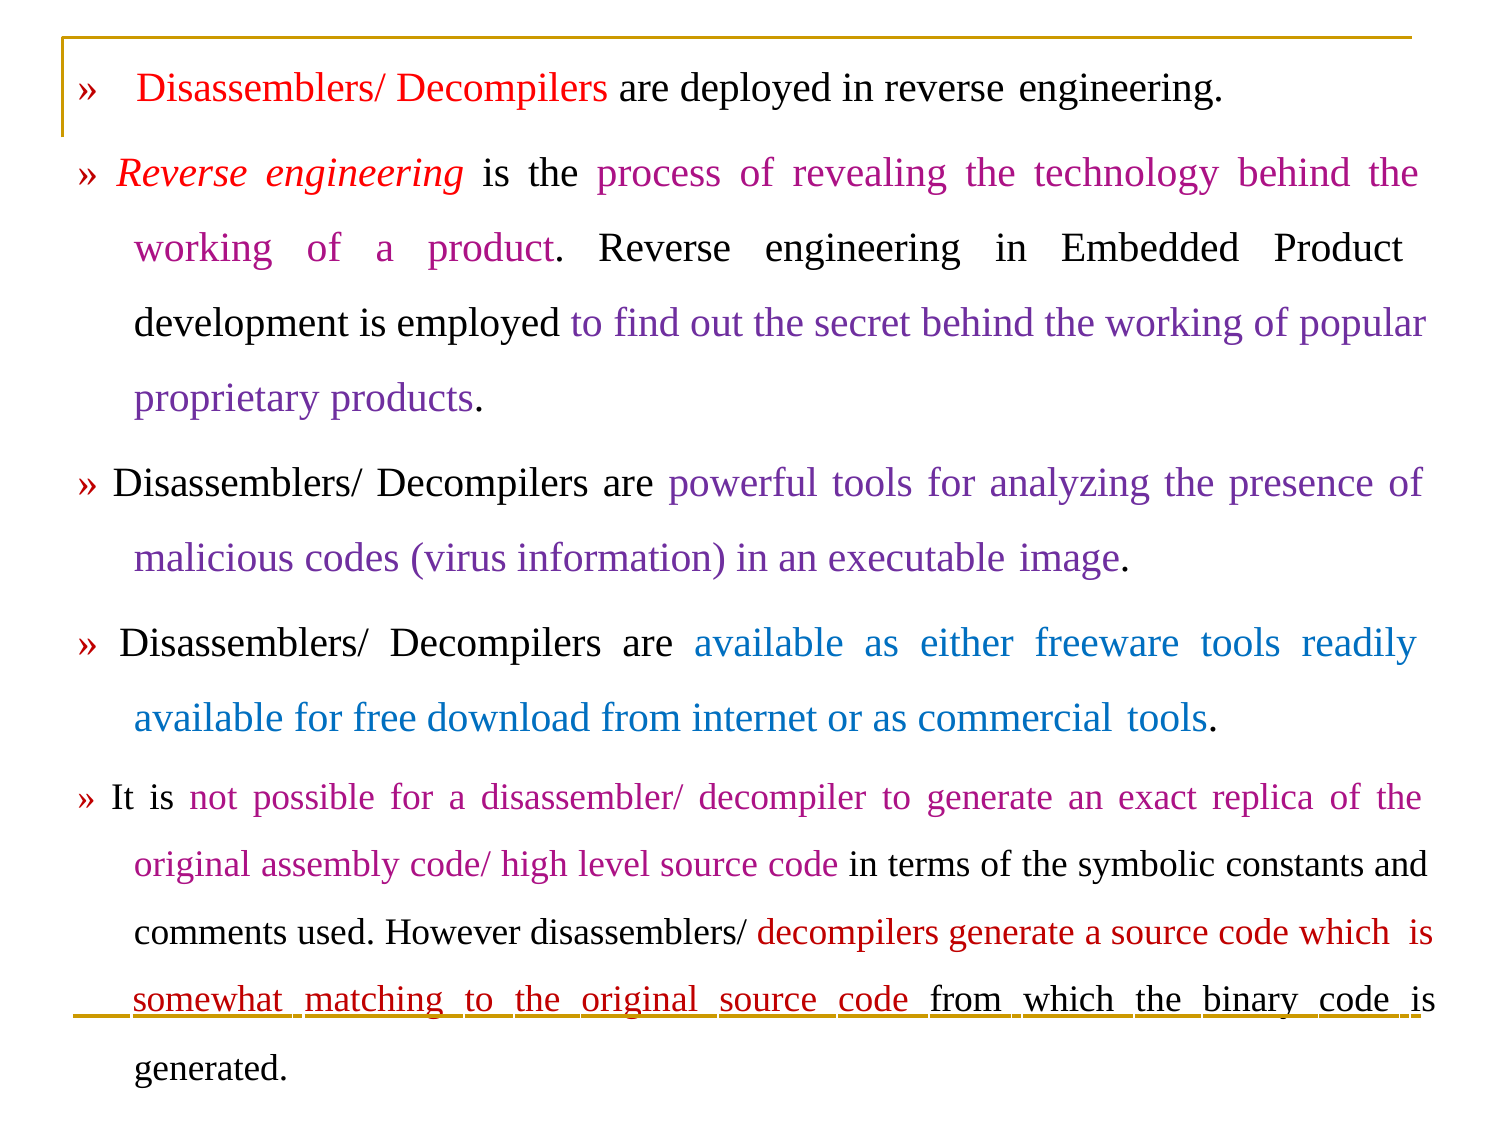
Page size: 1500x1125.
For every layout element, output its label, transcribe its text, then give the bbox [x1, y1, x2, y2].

text_box generated. [131, 1040, 292, 1088]
text_box » Reverse engineering is the process of revealing the technology behind the working of a product. Reverse engineering in Embedded Product development is employed to find out the secret behind the working of popular proprietary products. » Disassemblers/ Decompilers are powerful tools for analyzing the presence of malicious codes (virus information) in an executable image. » Disassemblers/ Decompilers are available as either freeware tools readily available for free download from internet or as commercial tools. » It is not possible for a disassembler/ decompiler to generate an exact replica of the original assembly code/ high level source code in terms of the symbolic constants and comments used. However disassemblers/ decompilers generate a source code which is somewhat matching to the original source code from which the binary code is [72, 117, 1439, 1020]
title » Disassemblers/ Decompilers are deployed in reverse engineering. [75, 57, 1224, 117]
